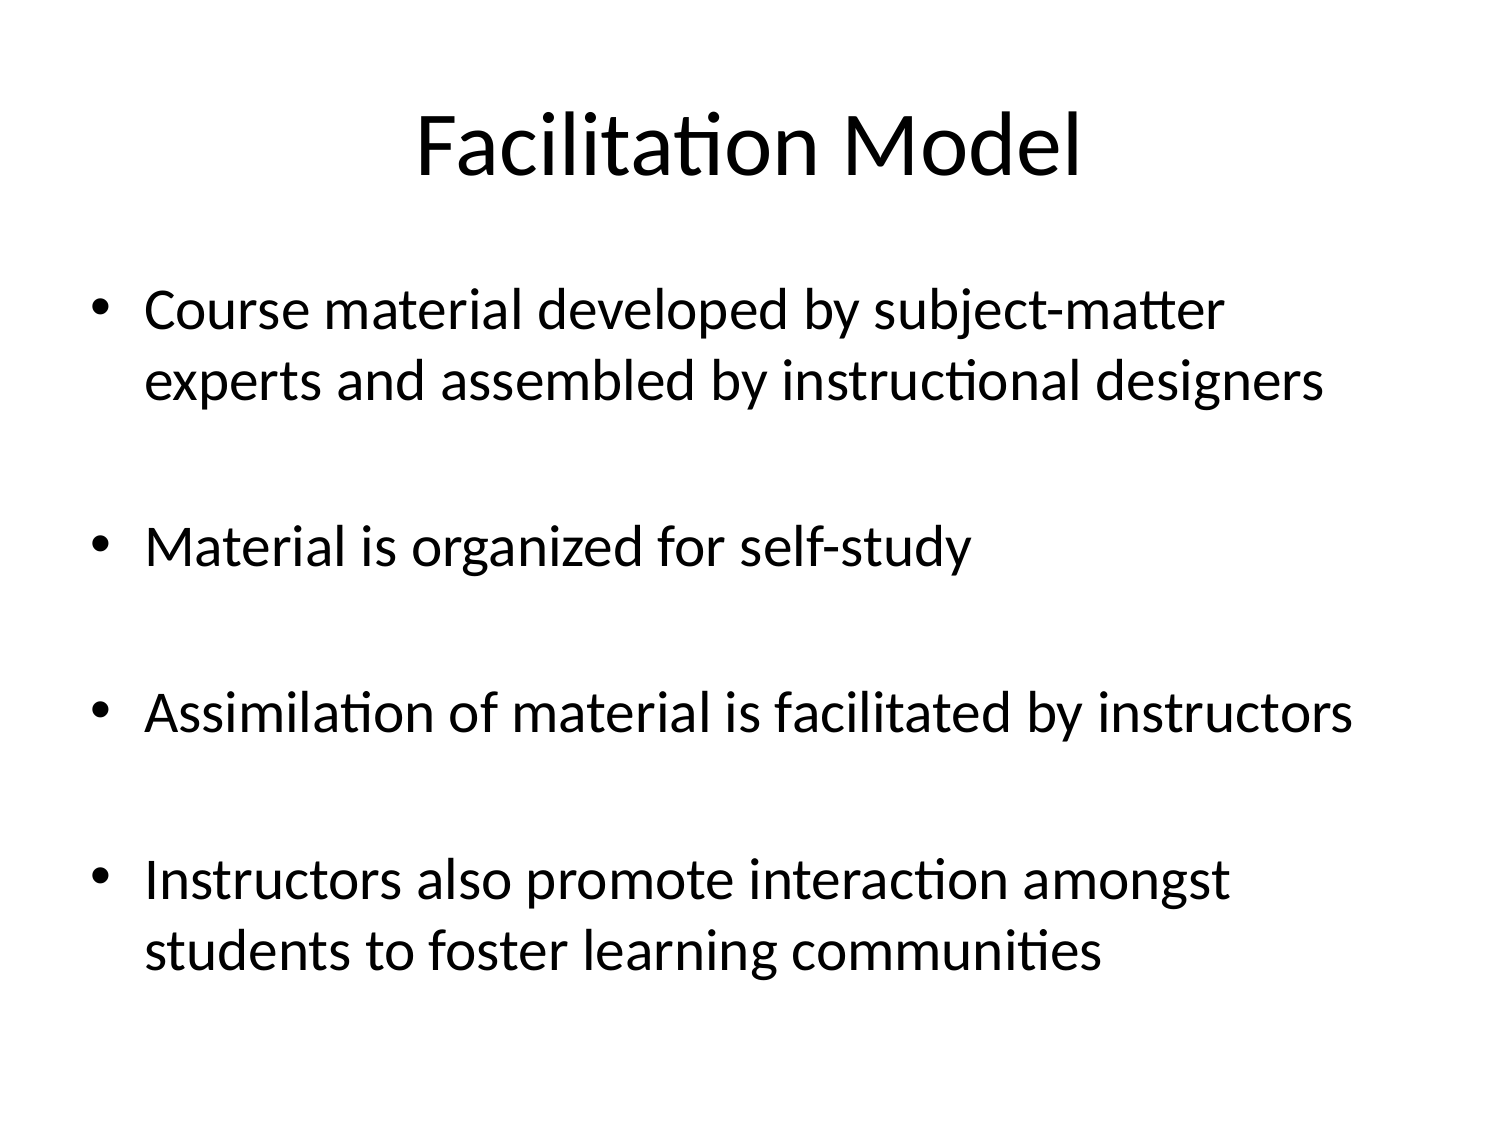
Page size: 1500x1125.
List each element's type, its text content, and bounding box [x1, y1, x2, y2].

list Course material developed by subject-matter experts and assembled by instructional designers Material is organized for self-study Assimilation of material is facilitated by instructors Instructors also promote interaction amongst students to foster learning communities [75, 262, 1425, 1005]
title Facilitation Model [75, 45, 1425, 233]
